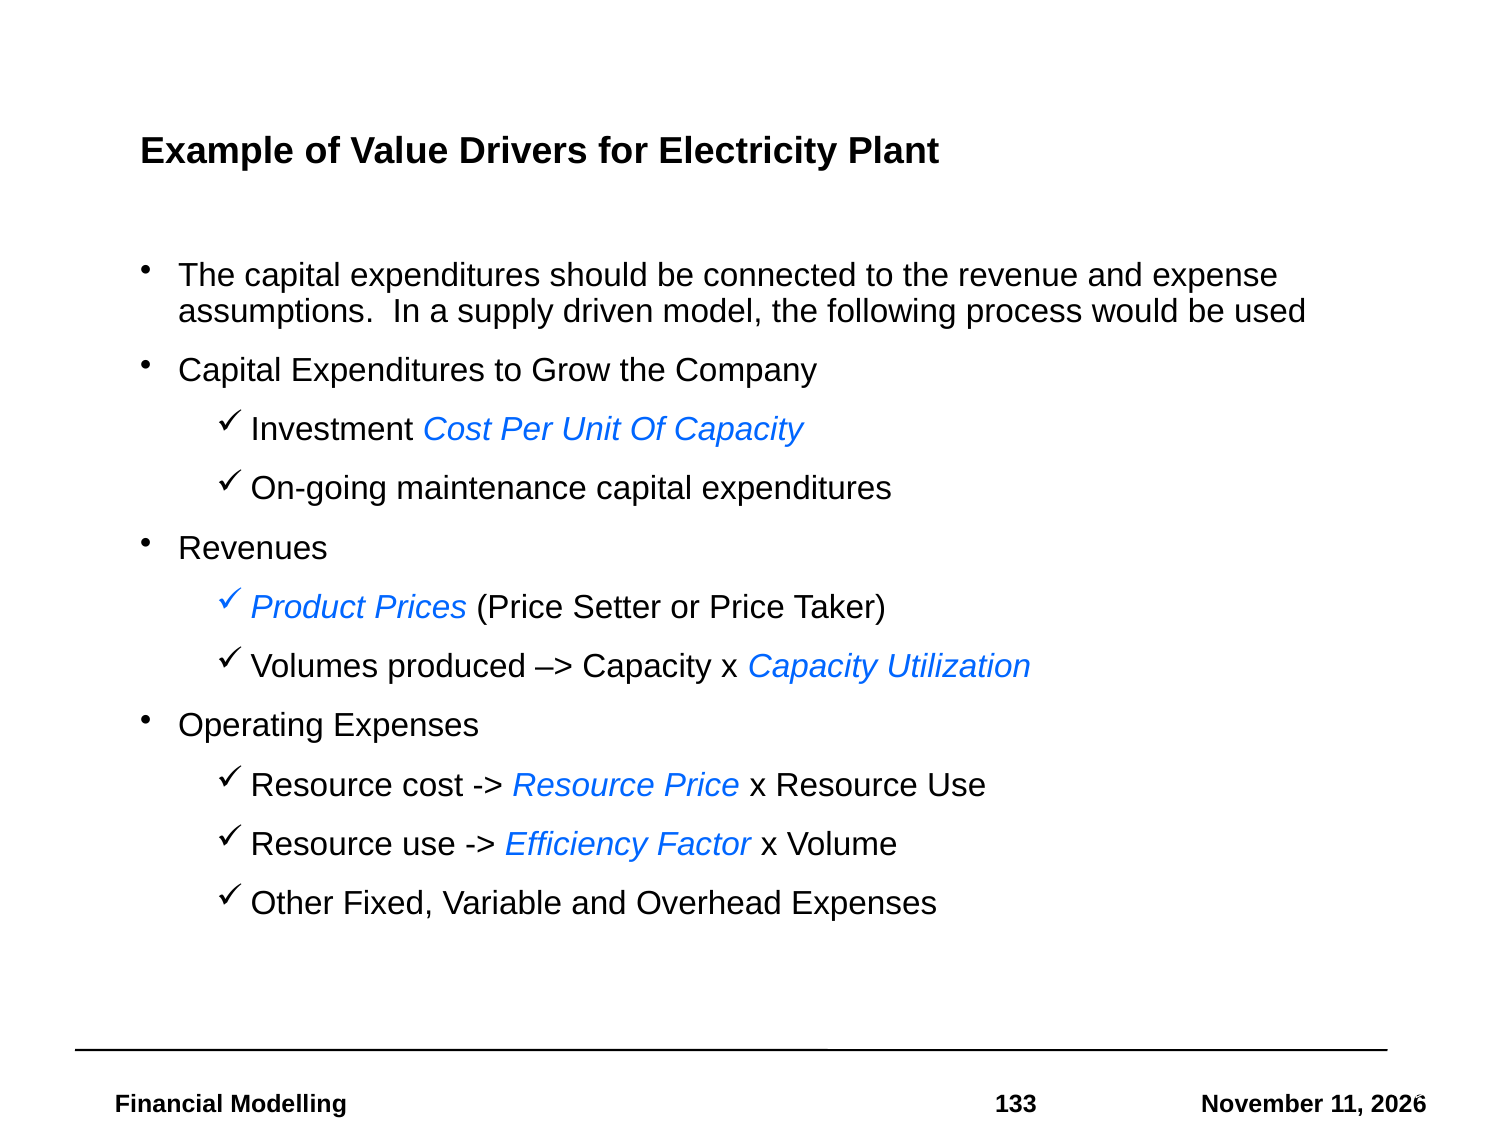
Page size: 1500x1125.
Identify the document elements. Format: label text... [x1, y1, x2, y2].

title Example of Value Drivers for Electricity Plant [124, 117, 1413, 202]
list The capital expenditures should be connected to the revenue and expense assumptions. In a supply driven model, the following process would be used Capital Expenditures to Grow the Company Investment Cost Per Unit Of Capacity On-going maintenance capital expenditures Revenues Product Prices (Price Setter or Price Taker) Volumes produced –> Capacity x Capacity Utilization Operating Expenses Resource cost -> Resource Price x Resource Use Resource use -> Efficiency Factor x Volume Other Fixed, Variable and Overhead Expenses [124, 249, 1413, 1001]
